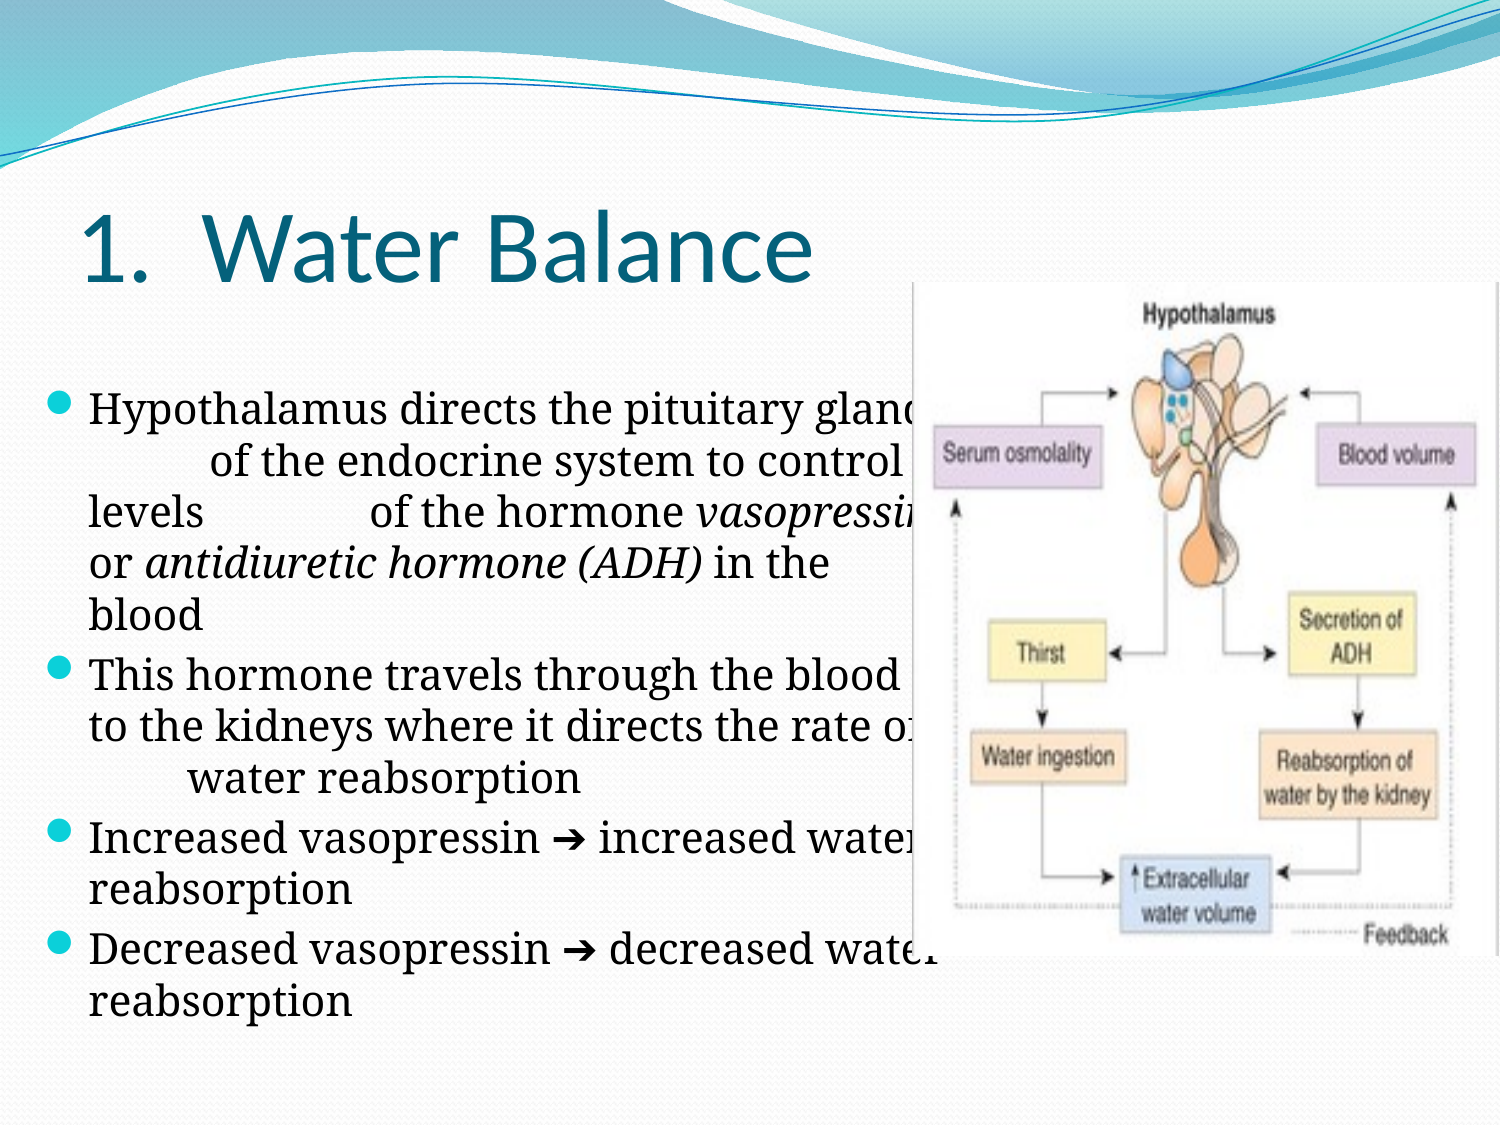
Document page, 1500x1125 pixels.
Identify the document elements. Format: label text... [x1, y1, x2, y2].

title 1. Water Balance [75, 115, 1425, 303]
picture [912, 282, 1499, 956]
list Hypothalamus directs the pituitary gland of the endocrine system to control levels of the hormone vasopressin or antidiuretic hormone (ADH) in the blood This hormone travels through the blood to the kidneys where it directs the rate of water reabsorption Increased vasopressin ➔ increased water reabsorption Decreased vasopressin ➔ decreased water reabsorption [29, 314, 965, 1035]
